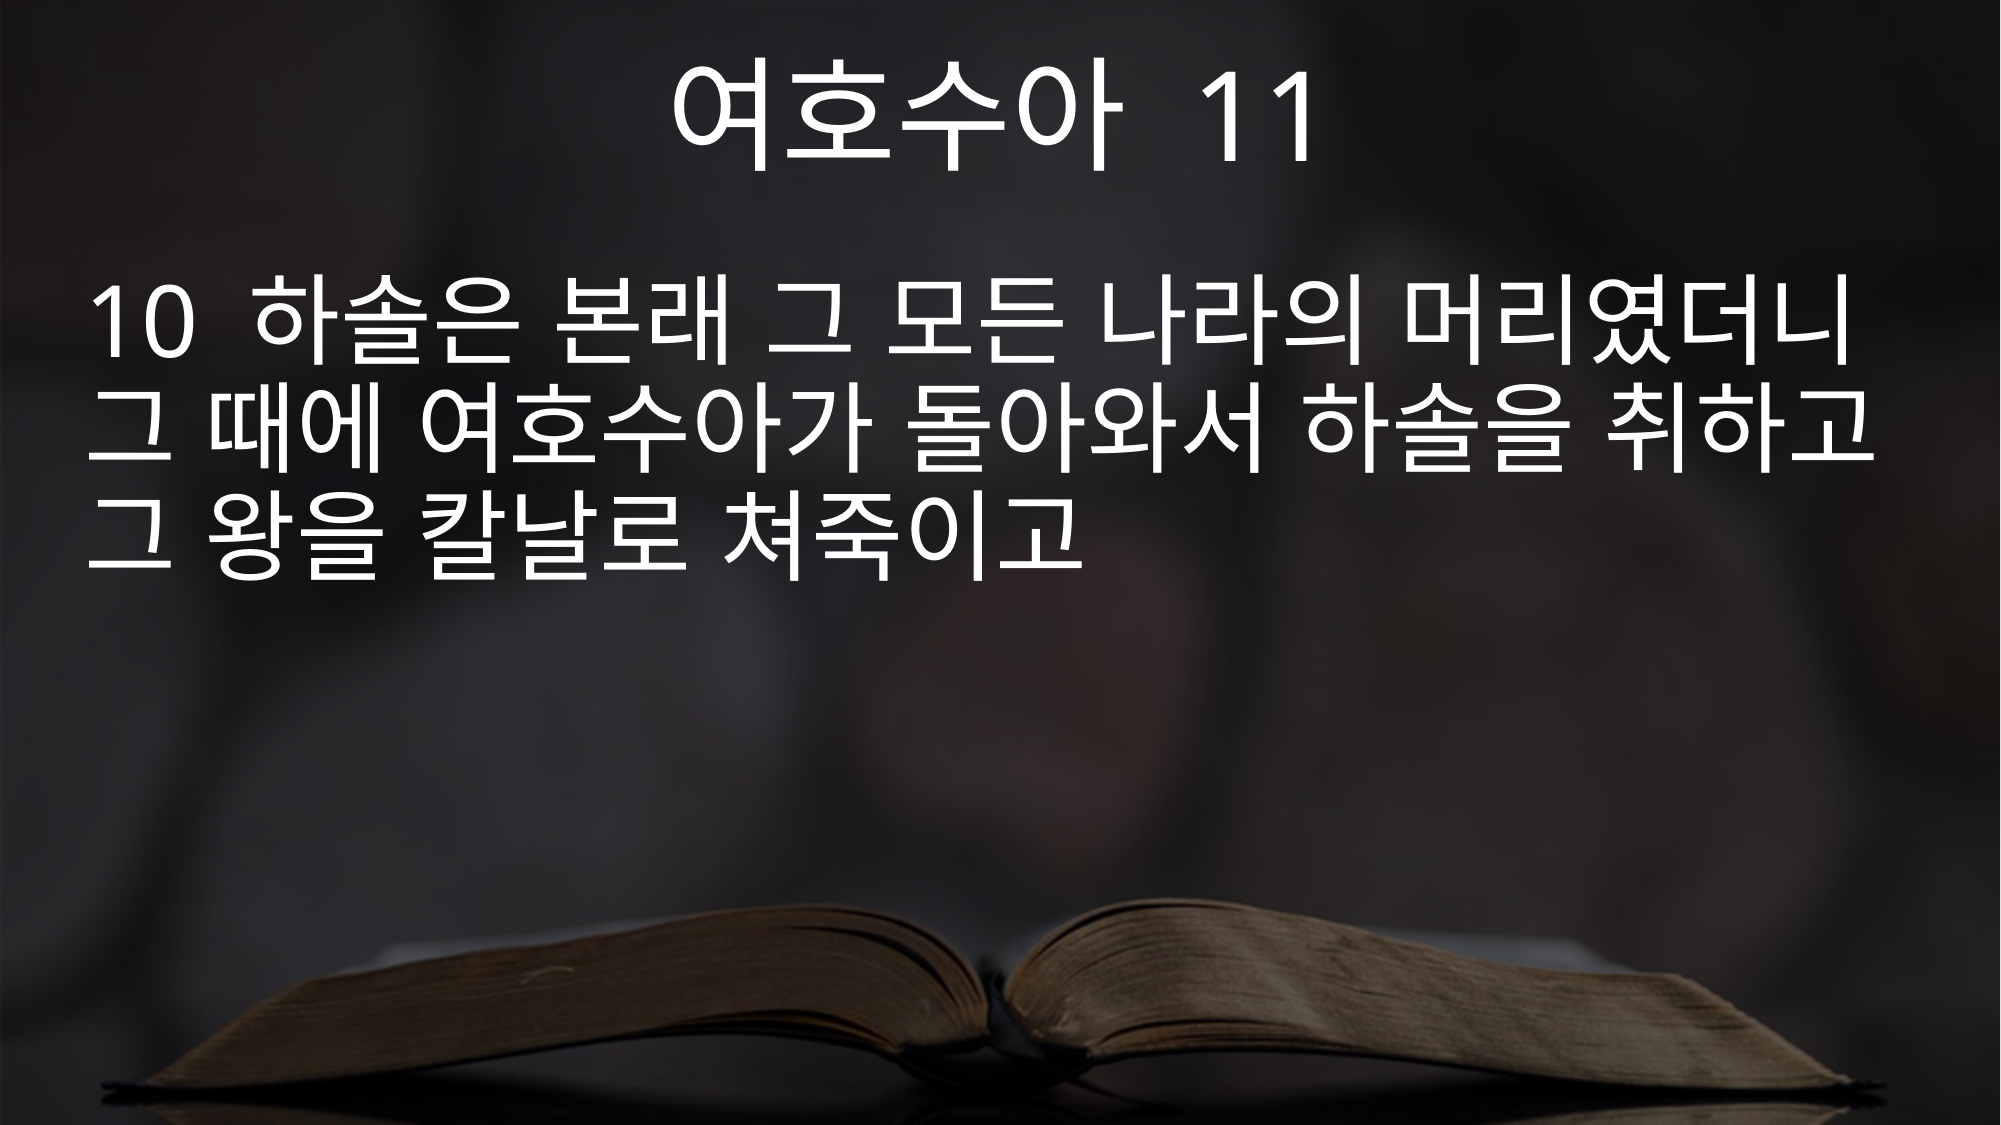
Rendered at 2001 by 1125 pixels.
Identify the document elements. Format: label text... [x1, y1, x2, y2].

list 10 하솔은 본래 그 모든 나라의 머리였더니 그 때에 여호수아가 돌아와서 하솔을 취하고 그 왕을 칼날로 쳐죽이고 [69, 263, 1953, 423]
picture [0, 0, 2001, 1125]
footer 여호수아 11 [0, 32, 2000, 192]
